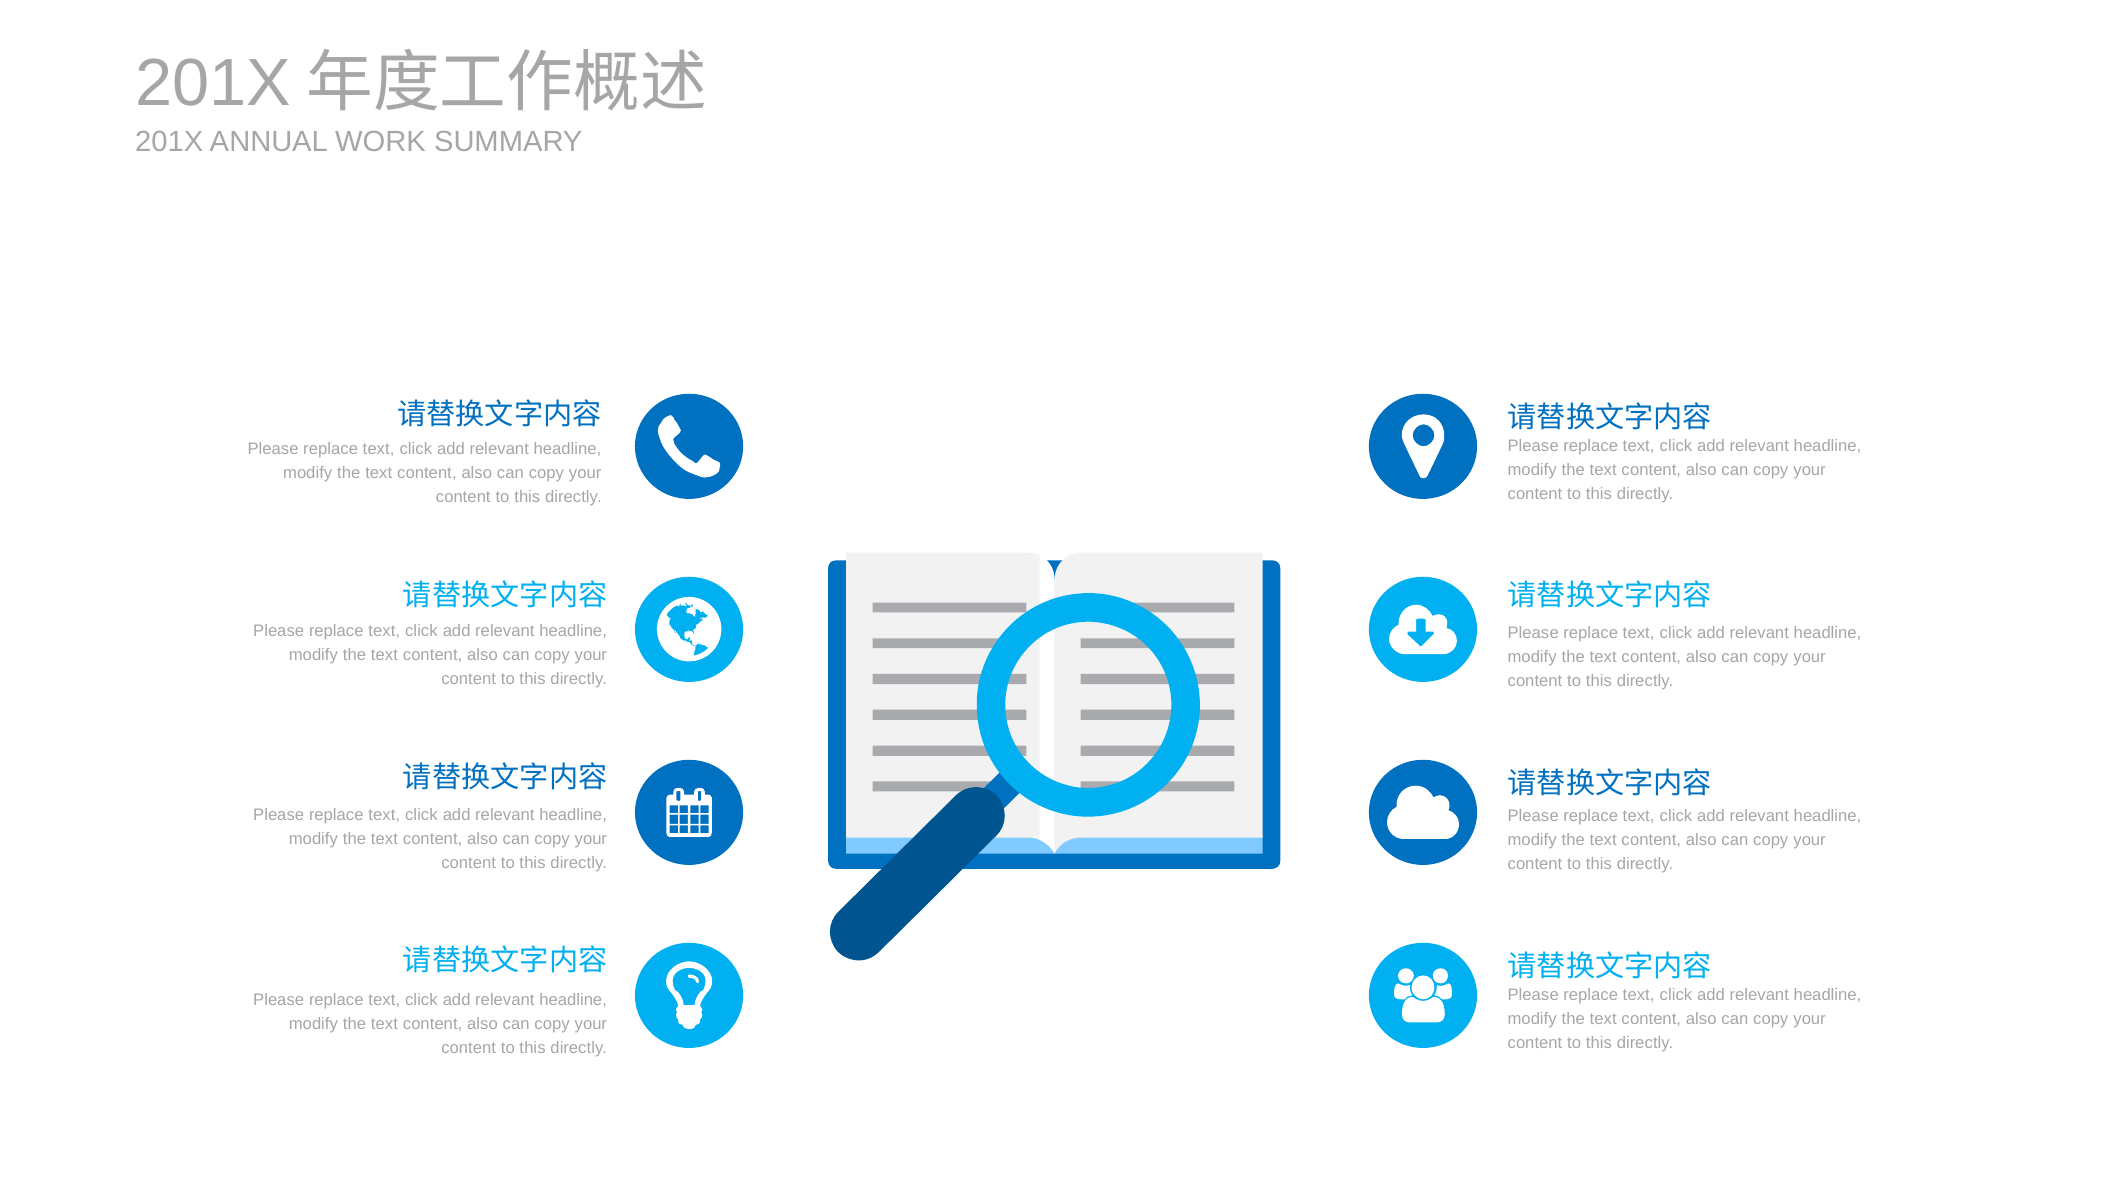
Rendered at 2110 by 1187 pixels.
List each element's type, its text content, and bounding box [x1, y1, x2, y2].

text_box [246, 388, 602, 507]
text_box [827, 552, 1281, 963]
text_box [634, 393, 744, 499]
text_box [251, 568, 608, 689]
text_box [1368, 393, 1478, 499]
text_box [634, 576, 744, 682]
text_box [634, 759, 744, 865]
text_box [1507, 569, 1864, 691]
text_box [251, 934, 608, 1058]
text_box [1507, 390, 1864, 504]
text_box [1368, 942, 1478, 1048]
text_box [634, 942, 744, 1048]
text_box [1507, 939, 1864, 1053]
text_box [1507, 756, 1864, 874]
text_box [1368, 576, 1478, 682]
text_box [1368, 759, 1478, 865]
text_box 201X ANNUAL WORK SUMMARY [135, 122, 596, 158]
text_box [251, 750, 608, 873]
text_box 201X年度工作概述 [135, 38, 783, 119]
